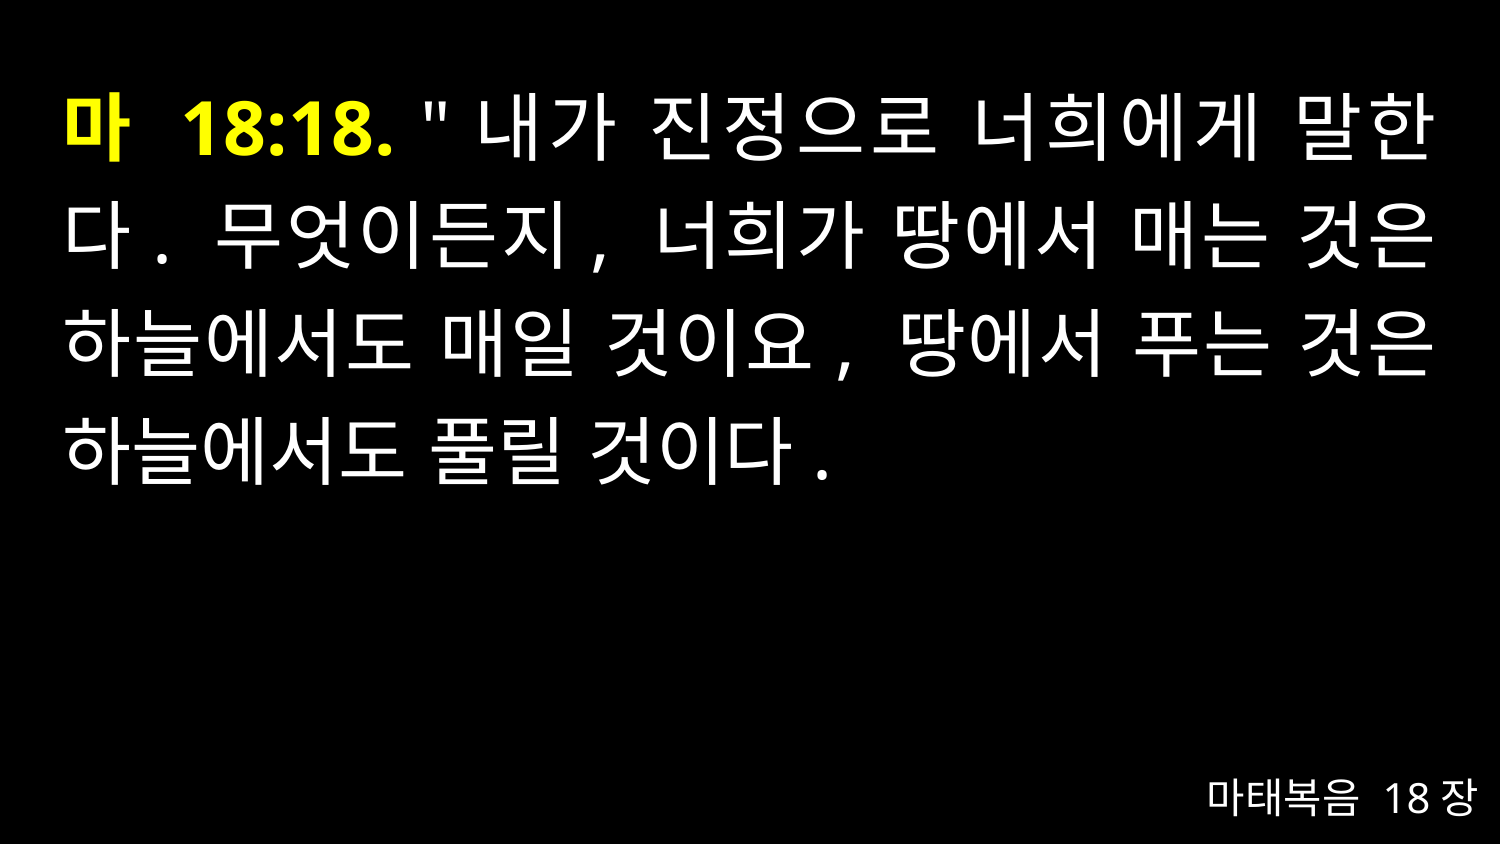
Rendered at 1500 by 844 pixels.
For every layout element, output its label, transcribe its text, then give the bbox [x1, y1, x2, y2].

title 마 18:18. "내가 진정으로 너희에게 말한다. 무엇이든지, 너희가 땅에서 매는 것은 하늘에서도 매일 것이요, 땅에서 푸는 것은 하늘에서도 풀릴 것이다. [0, 0, 1500, 844]
subtitle 마태복음 18장 [916, 770, 1500, 844]
